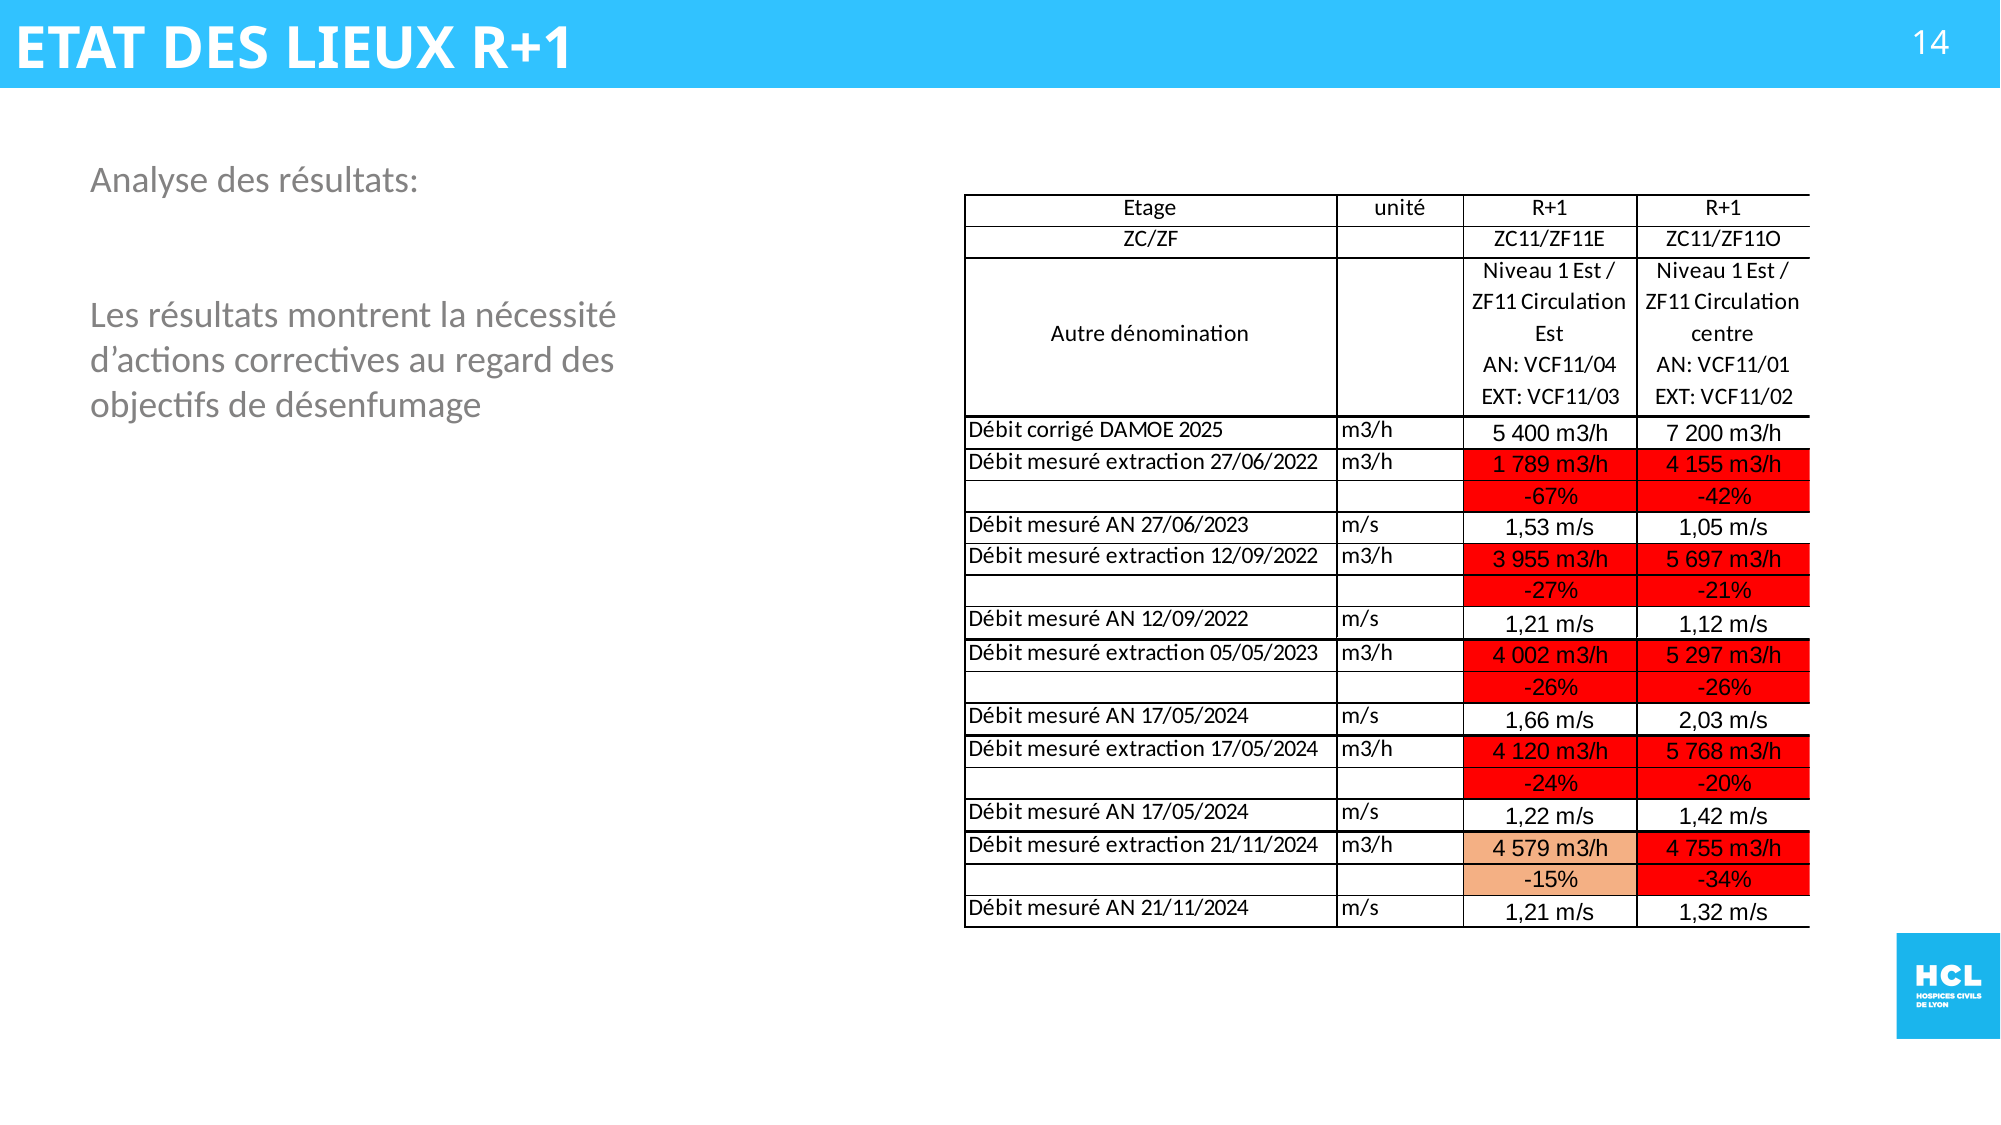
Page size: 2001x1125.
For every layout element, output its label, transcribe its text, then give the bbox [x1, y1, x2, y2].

picture [964, 194, 1812, 930]
picture [1896, 933, 2001, 1039]
list ETAT DES LIEUX R+1 [0, 0, 1896, 88]
slide_number 14 [1896, 0, 1998, 88]
text_box Analyse des résultats: Les résultats montrent la nécessité d’actions correctives au regard des objectifs de désenfumage [75, 148, 736, 433]
